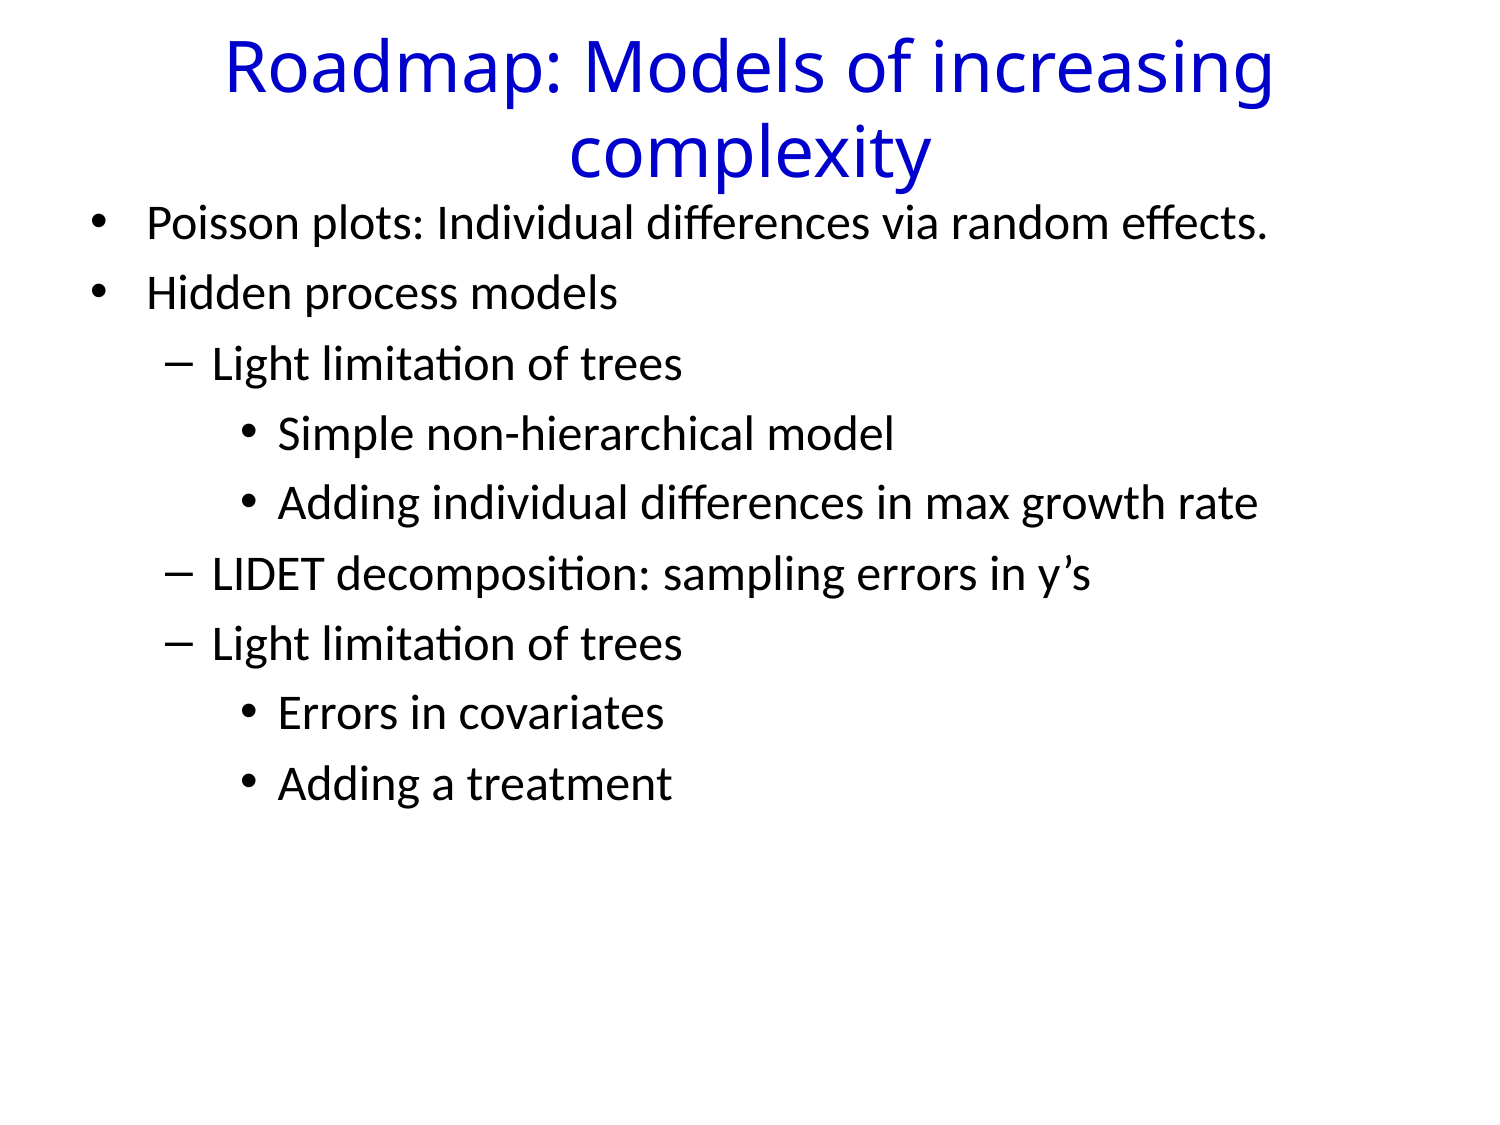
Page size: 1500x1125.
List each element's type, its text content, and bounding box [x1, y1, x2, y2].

list Poisson plots: Individual differences via random effects. Hidden process models Light limitation of trees Simple non-hierarchical model Adding individual differences in max growth rate LIDET decomposition: sampling errors in y’s Light limitation of trees Errors in covariates Adding a treatment [75, 182, 1425, 925]
title Roadmap: Models of increasing complexity [75, 12, 1425, 182]
